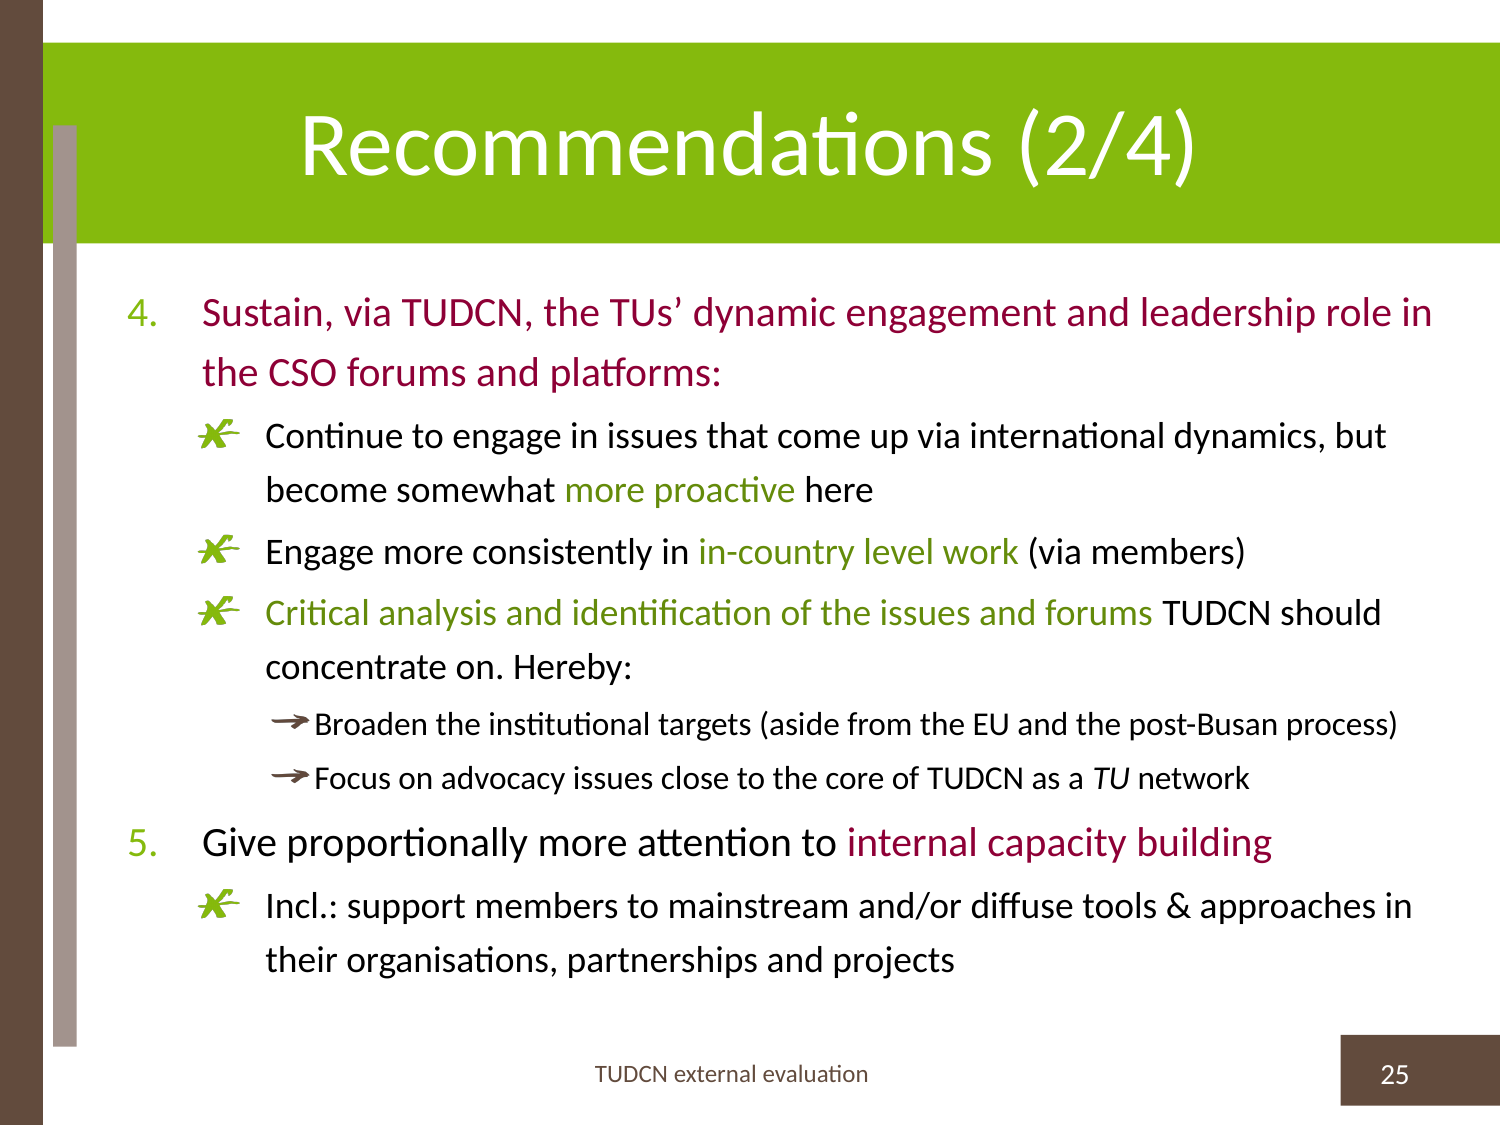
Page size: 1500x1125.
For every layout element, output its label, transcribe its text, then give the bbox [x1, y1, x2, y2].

picture [265, 709, 301, 734]
picture [265, 764, 301, 788]
footer TUDCN external evaluation [537, 1042, 928, 1103]
title Recommendations (2/4) [75, 45, 1425, 233]
picture [190, 413, 246, 454]
list Sustain, via TUDCN, the TUs’ dynamic engagement and leadership role in the CSO forums and platforms: Continue to engage in issues that come up via international dynamics, but become somewhat more proactive here Engage more consistently in in-country level work (via members) Critical analysis and identification of the issues and forums TUDCN should concentrate on. Hereby: Broaden the institutional targets (aside from the EU and the post-Busan process) Focus on advocacy issues close to the core of TUDCN as a TU network Give proportionally more attention to internal capacity building Incl.: support members to mainstream and/or diffuse tools & approaches in their organisations, partnerships and projects [100, 267, 1459, 1010]
picture [190, 529, 246, 569]
picture [190, 883, 246, 924]
slide_number 25 [1074, 1042, 1425, 1103]
picture [190, 590, 246, 631]
